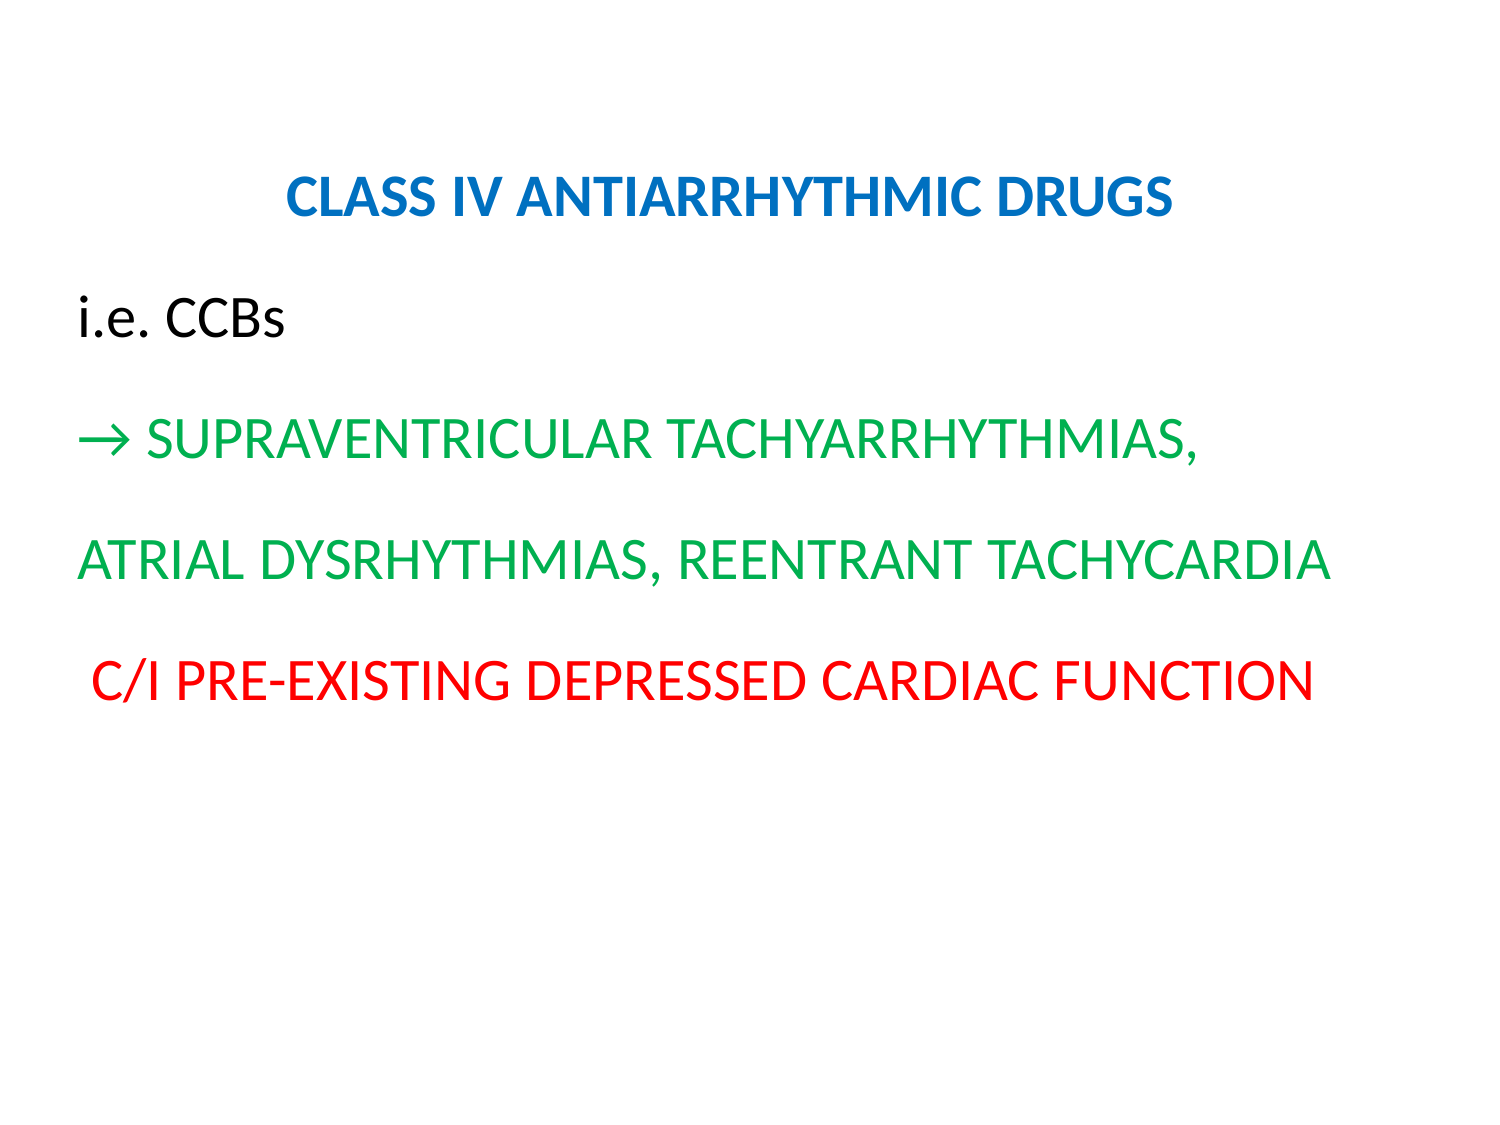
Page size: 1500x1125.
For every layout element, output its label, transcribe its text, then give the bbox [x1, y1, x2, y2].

list CLASS IV ANTIARRHYTHMIC DRUGS i.e. CCBs → SUPRAVENTRICULAR TACHYARRHYTHMIAS, ATRIAL DYSRHYTHMIAS, REENTRANT TACHYCARDIA C/I PRE-EXISTING DEPRESSED CARDIAC FUNCTION [62, 112, 1413, 855]
